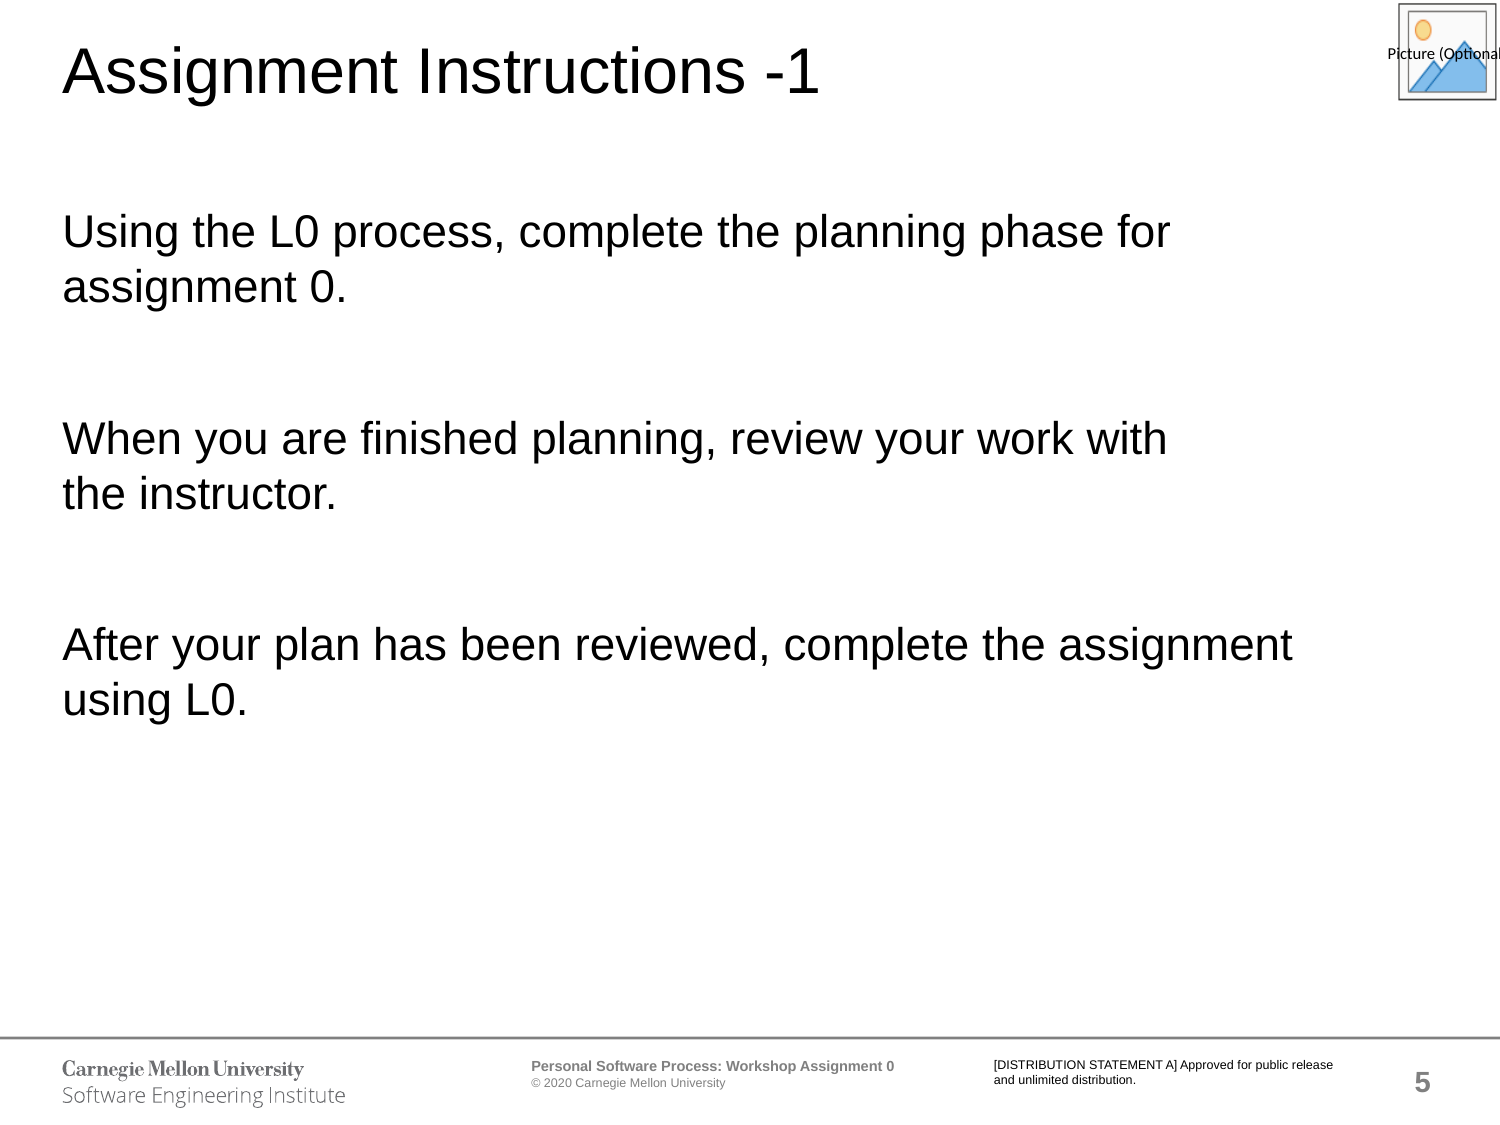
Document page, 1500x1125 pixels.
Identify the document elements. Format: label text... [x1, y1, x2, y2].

list Using the L0 process, complete the planning phase for assignment 0. When you are finished planning, review your work with the instructor. After your plan has been reviewed, complete the assignment using L0. [62, 201, 1431, 1000]
picture [1394, 0, 1500, 105]
title Assignment Instructions -1 [62, 37, 1338, 182]
